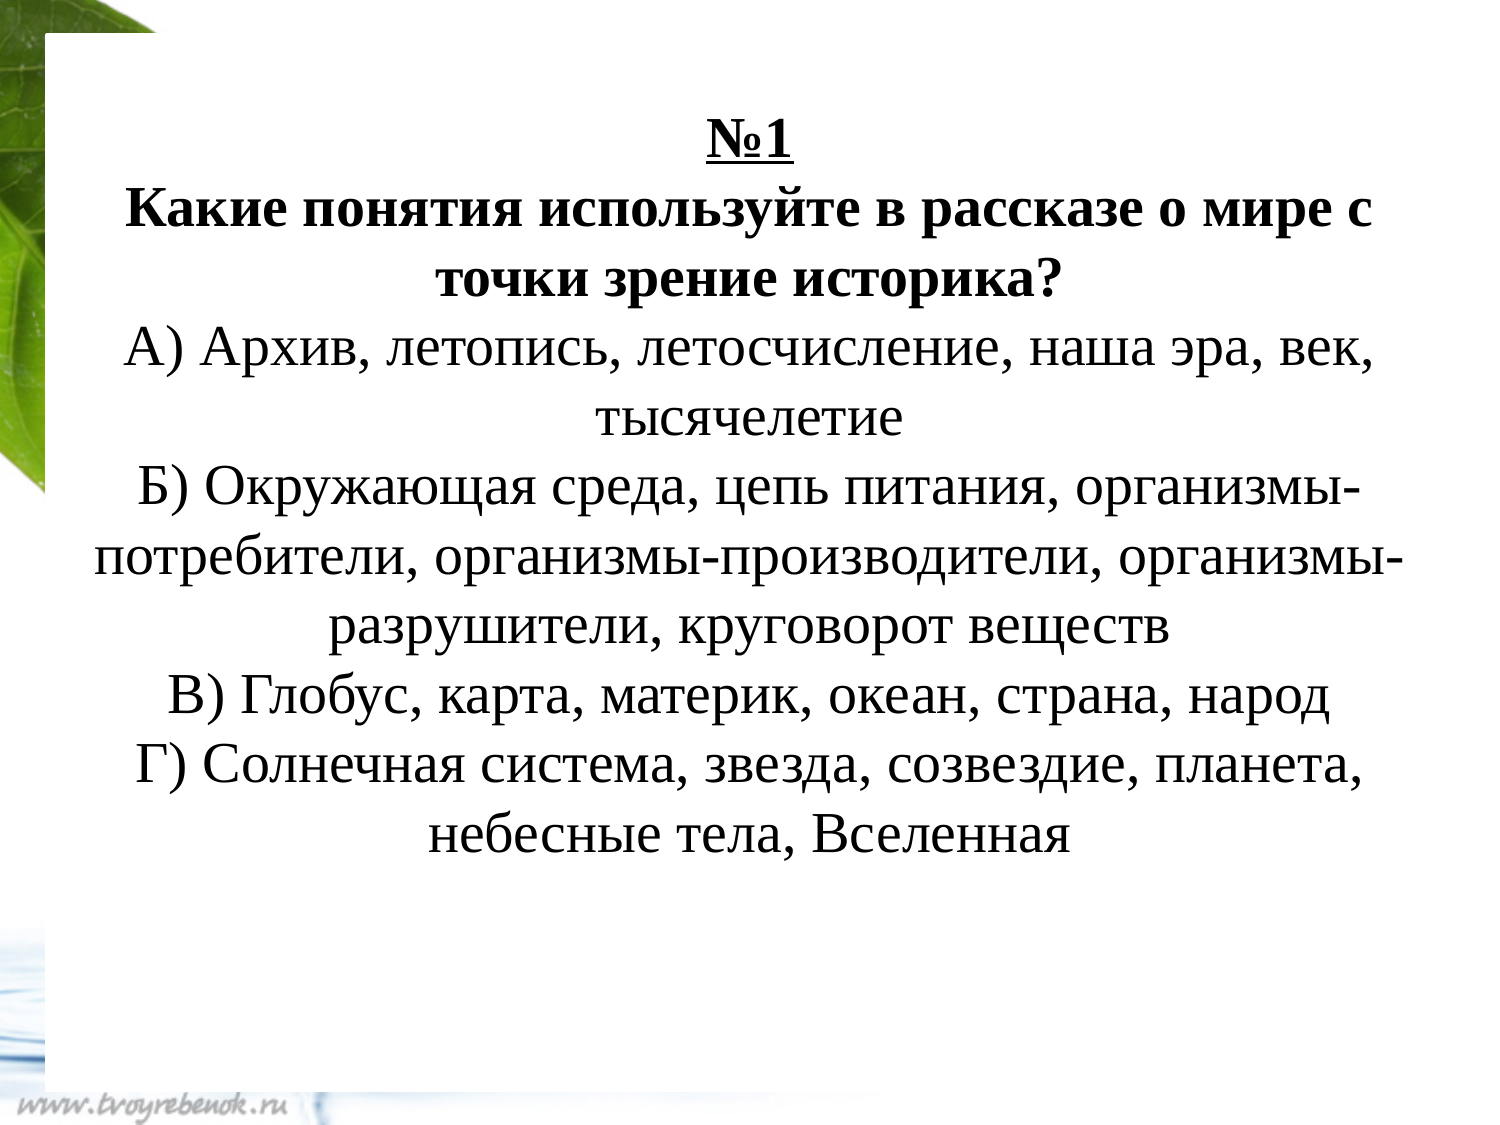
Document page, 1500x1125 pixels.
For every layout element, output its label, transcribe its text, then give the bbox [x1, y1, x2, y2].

picture [0, 0, 1500, 1125]
text_box №1 Какие понятия используйте в рассказе о мире с точки зрение историка? А) Архив, летопись, летосчисление, наша эра, век, тысячелетие Б) Окружающая среда, цепь питания, организмы-потребители, организмы-производители, организмы-разрушители, круговорот веществ В) Глобус, карта, материк, океан, страна, народ Г) Солнечная система, звезда, созвездие, планета, небесные тела, Вселенная [45, 33, 1455, 1092]
